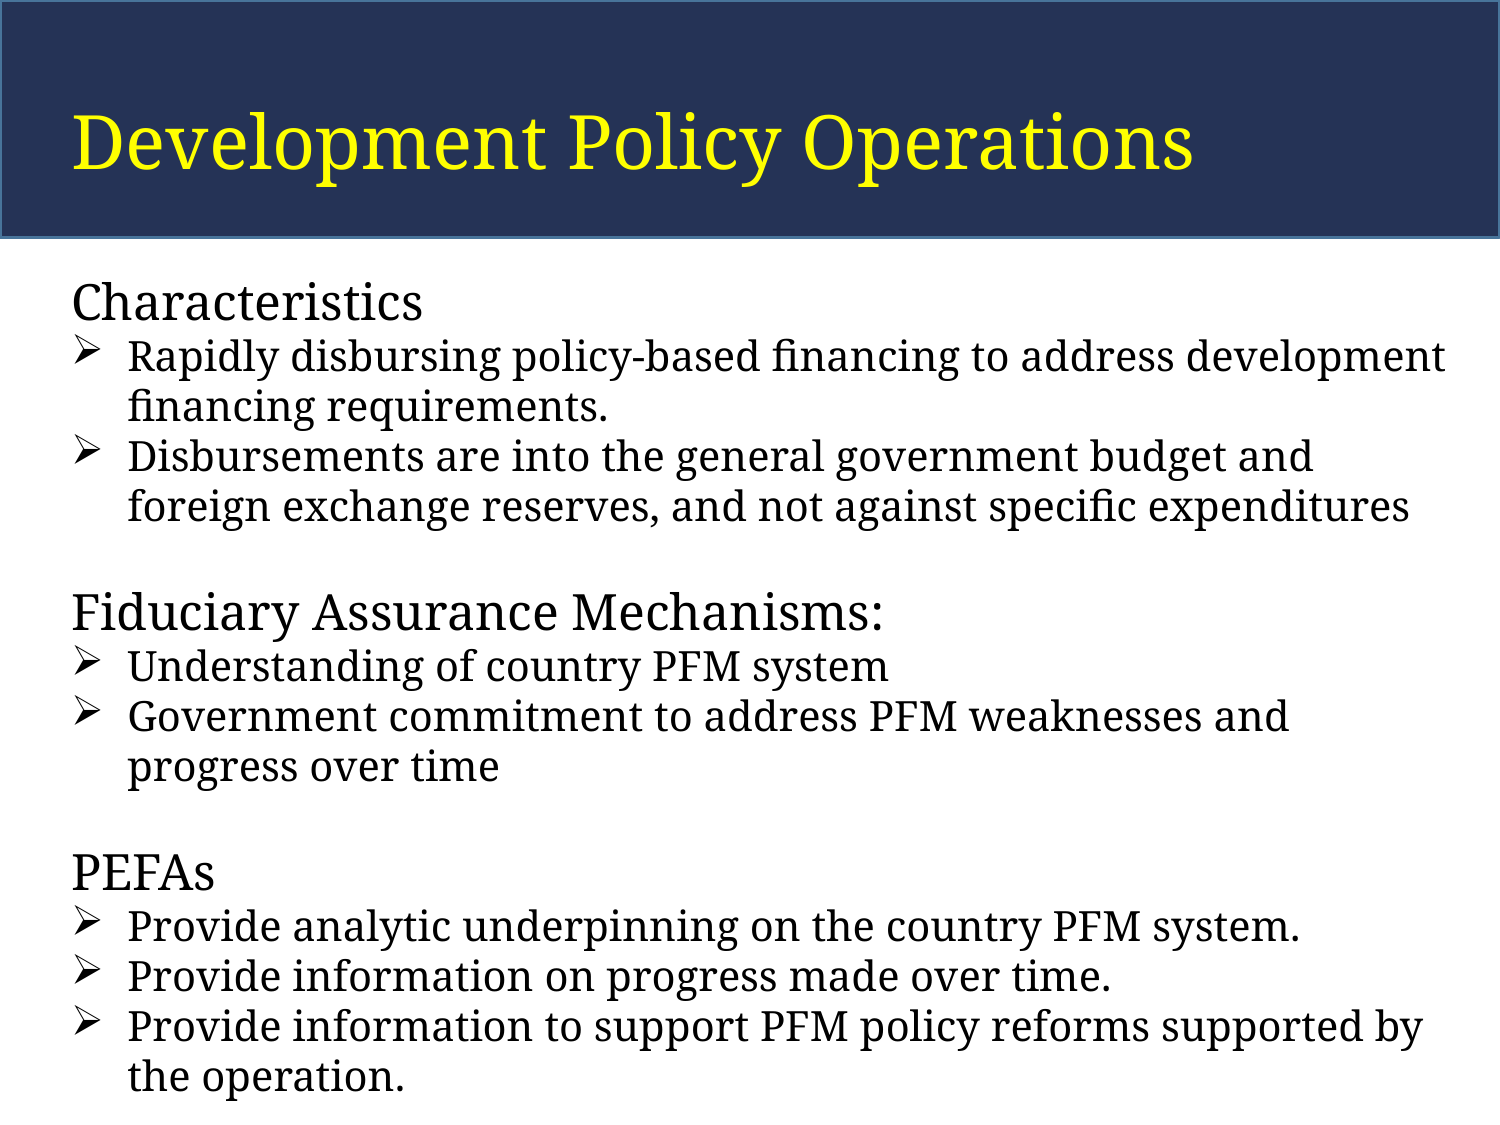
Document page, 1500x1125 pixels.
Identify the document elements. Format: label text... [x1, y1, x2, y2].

text_box Characteristics Rapidly disbursing policy-based financing to address development financing requirements. Disbursements are into the general government budget and foreign exchange reserves, and not against specific expenditures Fiduciary Assurance Mechanisms: Understanding of country PFM system Government commitment to address PFM weaknesses and progress over time PEFAs Provide analytic underpinning on the country PFM system. Provide information on progress made over time. Provide information to support PFM policy reforms supported by the operation. [56, 262, 1475, 1113]
text_box Development Policy Operations [56, 87, 1444, 193]
